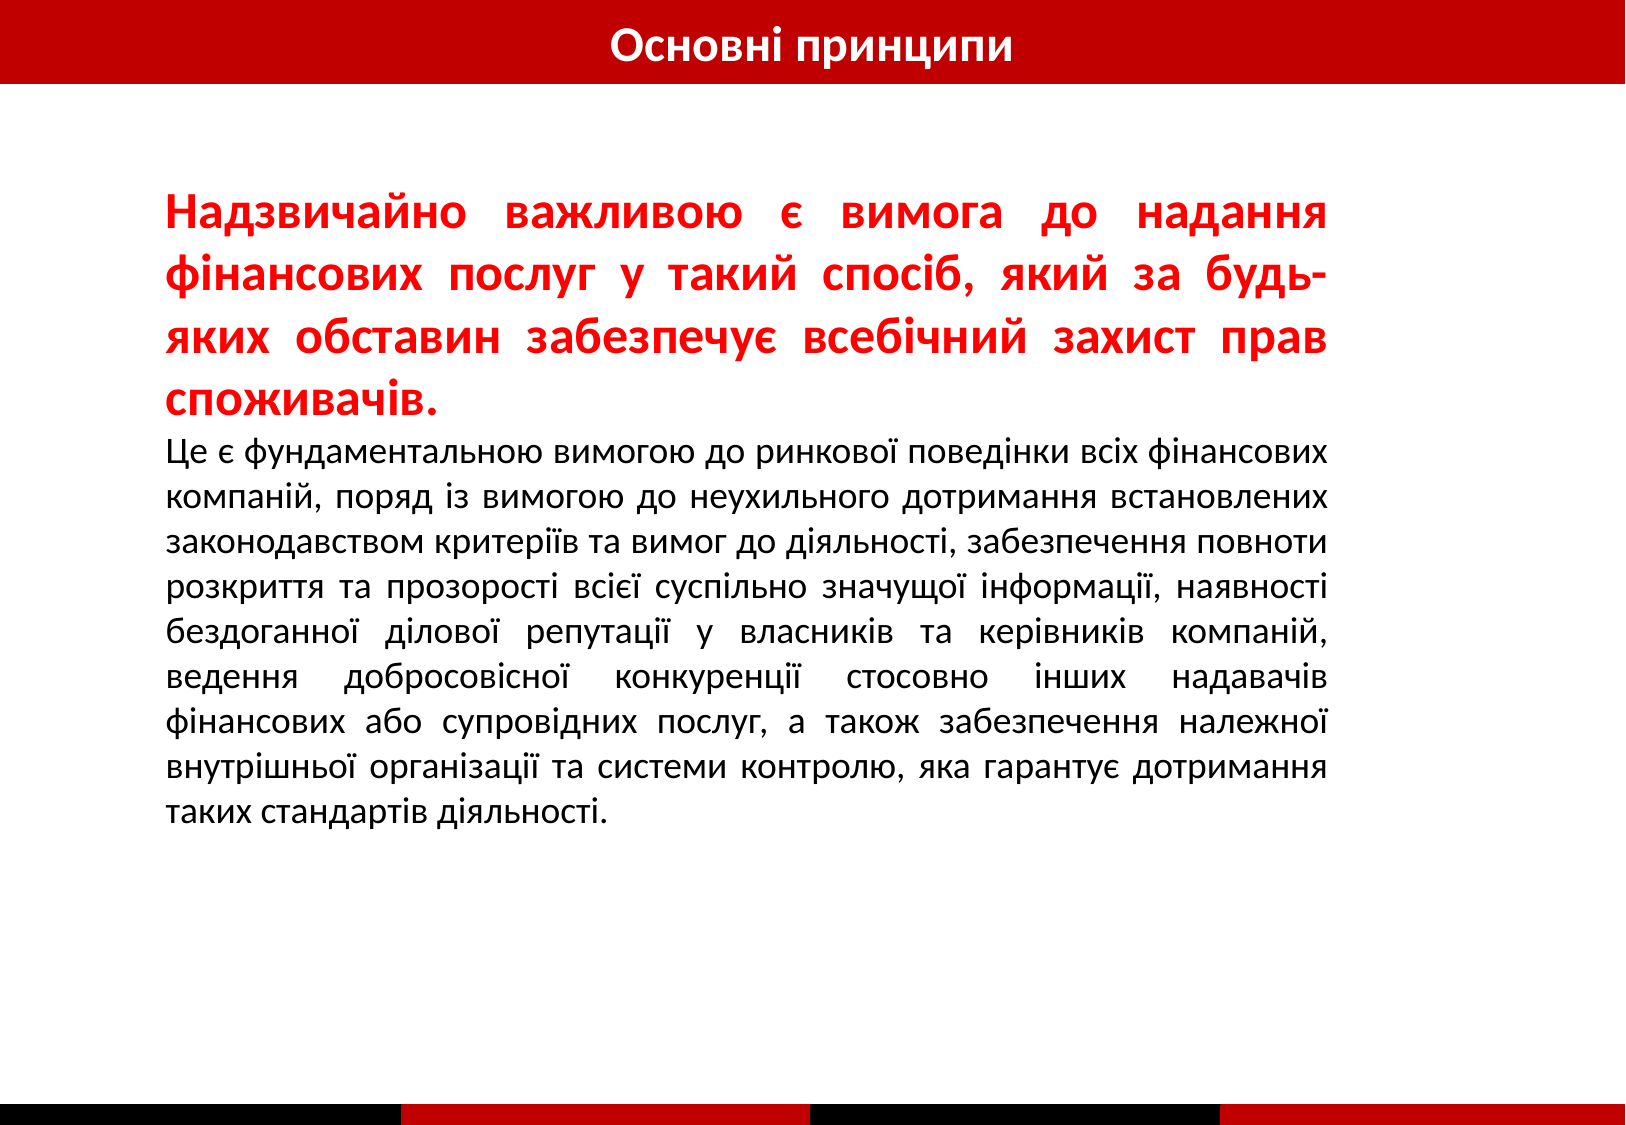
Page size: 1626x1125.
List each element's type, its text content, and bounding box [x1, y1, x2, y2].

text_box Надзвичайно важливою є вимога до надання фінансових послуг у такий спосіб, який за будь-яких обставин забезпечує всебічний захист прав споживачів. Це є фундаментальною вимогою до ринкової поведінки всіх фінансових компаній, поряд із вимогою до неухильного дотримання встановлених законодавством критеріїв та вимог до діяльності, забезпечення повноти розкриття та прозорості всієї суспільно значущої інформації, наявності бездоганної ділової репутації у власників та керівників компаній, ведення добросовісної конкуренції стосовно інших надавачів фінансових або супровідних послуг, а також забезпечення належної внутрішньої організації та системи контролю, яка гарантує дотримання таких стандартів діяльності. [150, 168, 1344, 839]
text_box Основні принципи [0, 0, 1625, 84]
text_box [401, 1104, 810, 1125]
text_box [1220, 1104, 1625, 1125]
text_box [0, 1104, 401, 1125]
text_box [810, 1104, 1220, 1125]
